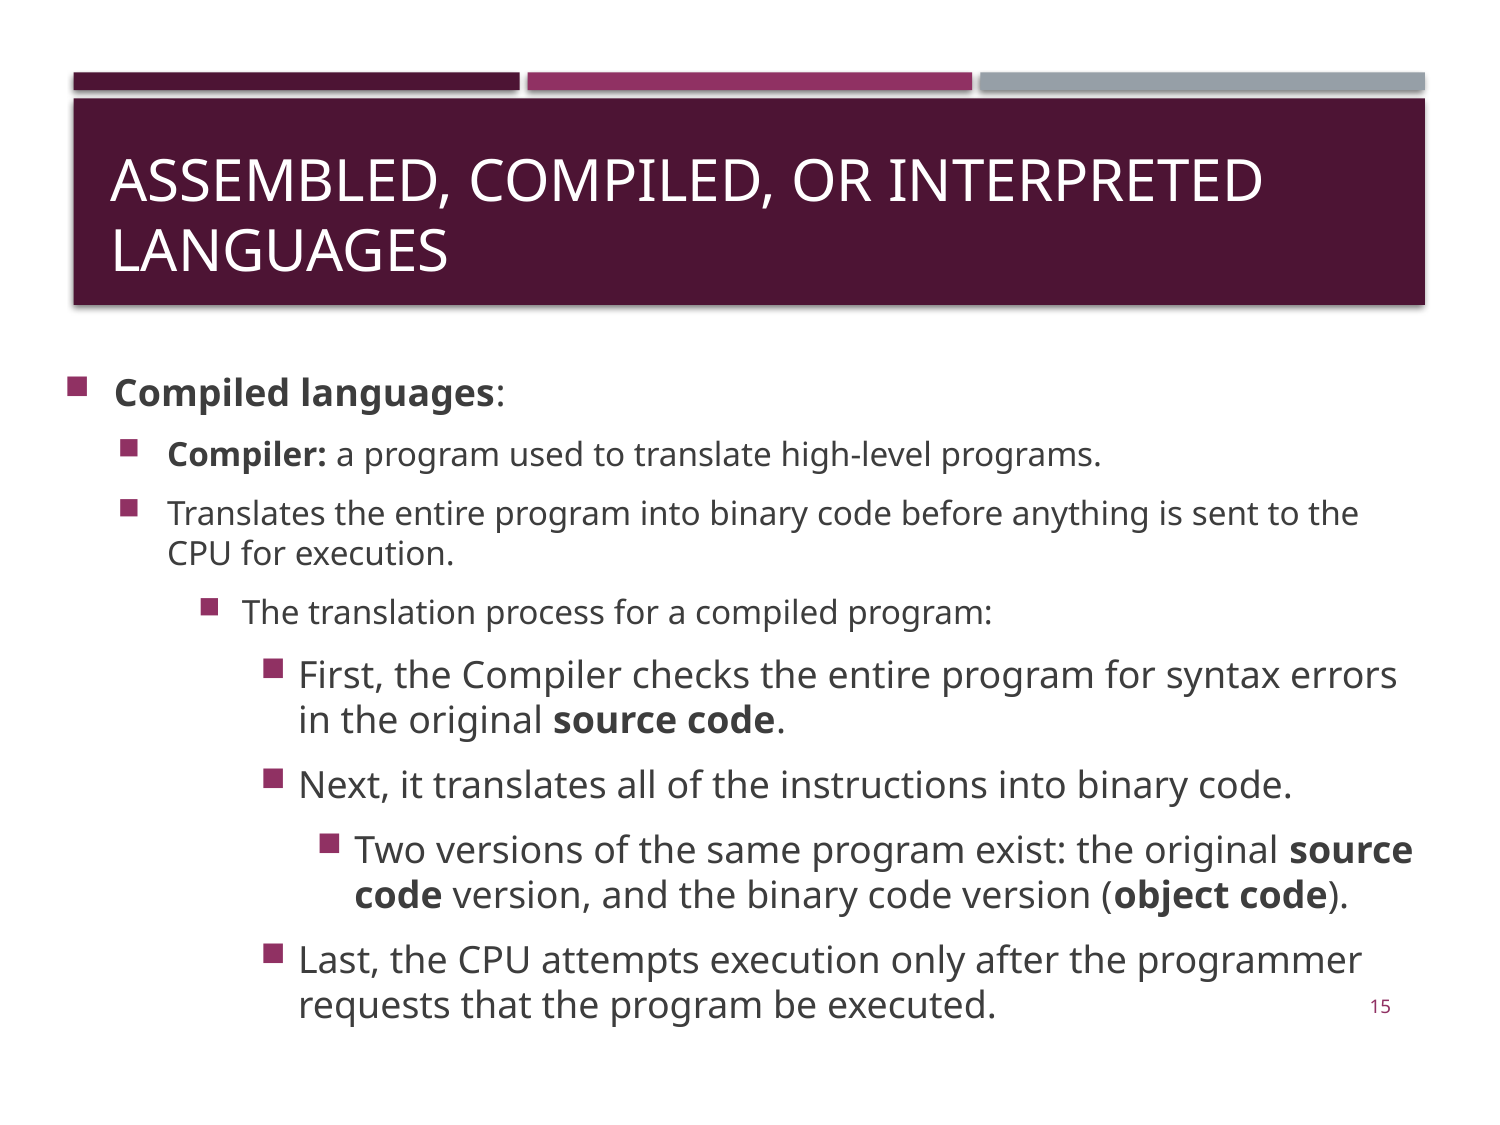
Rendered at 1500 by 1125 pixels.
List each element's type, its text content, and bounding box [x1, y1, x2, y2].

list Compiled languages: Compiler: a program used to translate high-level programs. Translates the entire program into binary code before anything is sent to the CPU for execution. The translation process for a compiled program: First, the Compiler checks the entire program for syntax errors in the original source code. Next, it translates all of the instructions into binary code. Two versions of the same program exist: the original source code version, and the binary code version (object code). Last, the CPU attempts execution only after the programmer requests that the program be executed. [48, 388, 1448, 1072]
slide_number 15 [1279, 977, 1406, 1037]
title Assembled, Compiled, or Interpreted Languages [95, 112, 1406, 291]
